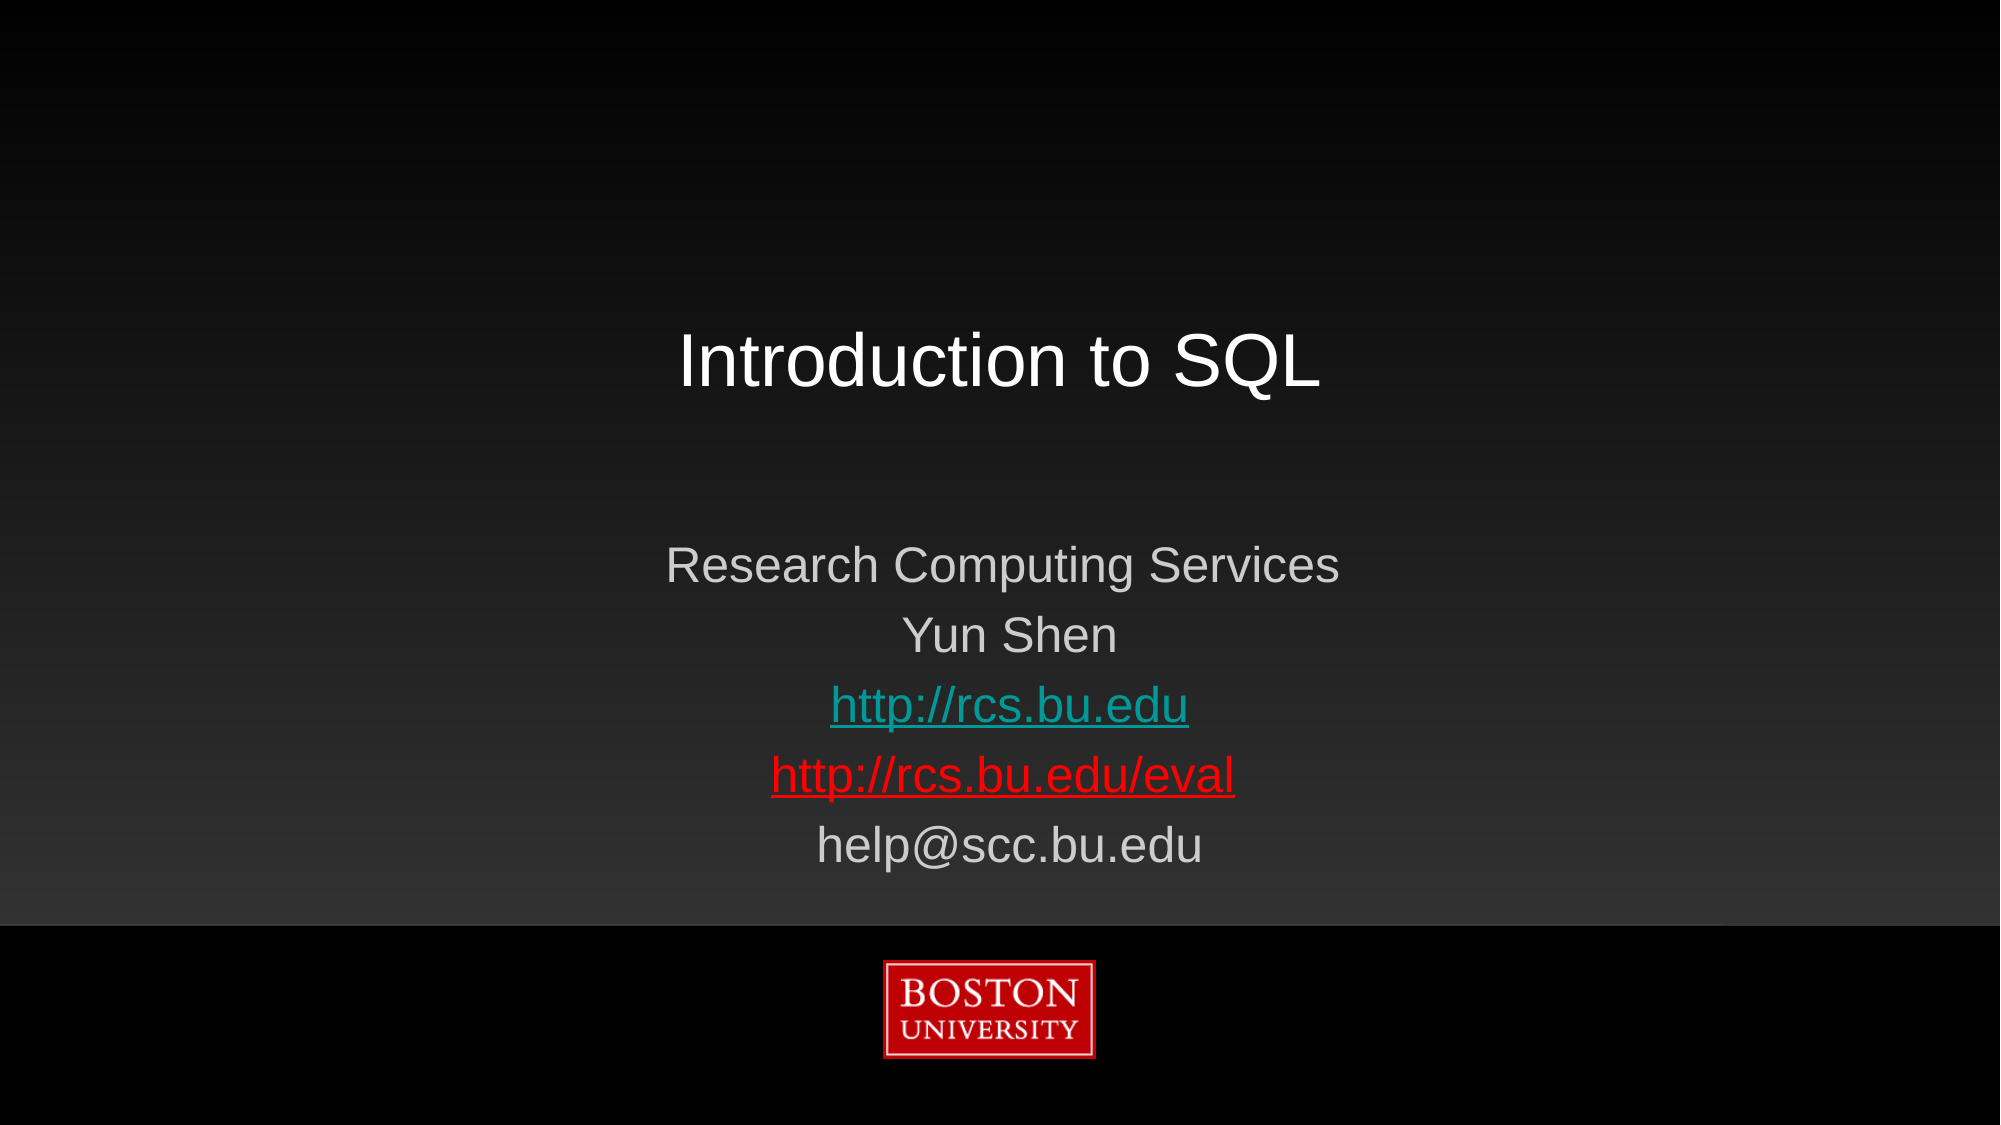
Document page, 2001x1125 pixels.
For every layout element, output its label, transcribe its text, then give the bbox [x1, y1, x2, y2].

title Introduction to SQL [150, 262, 1850, 450]
picture [883, 960, 1096, 1059]
subtitle Research Computing Services Yun Shen http://rcs.bu.edu http://rcs.bu.edu/eval help@scc.bu.edu [300, 525, 1720, 882]
